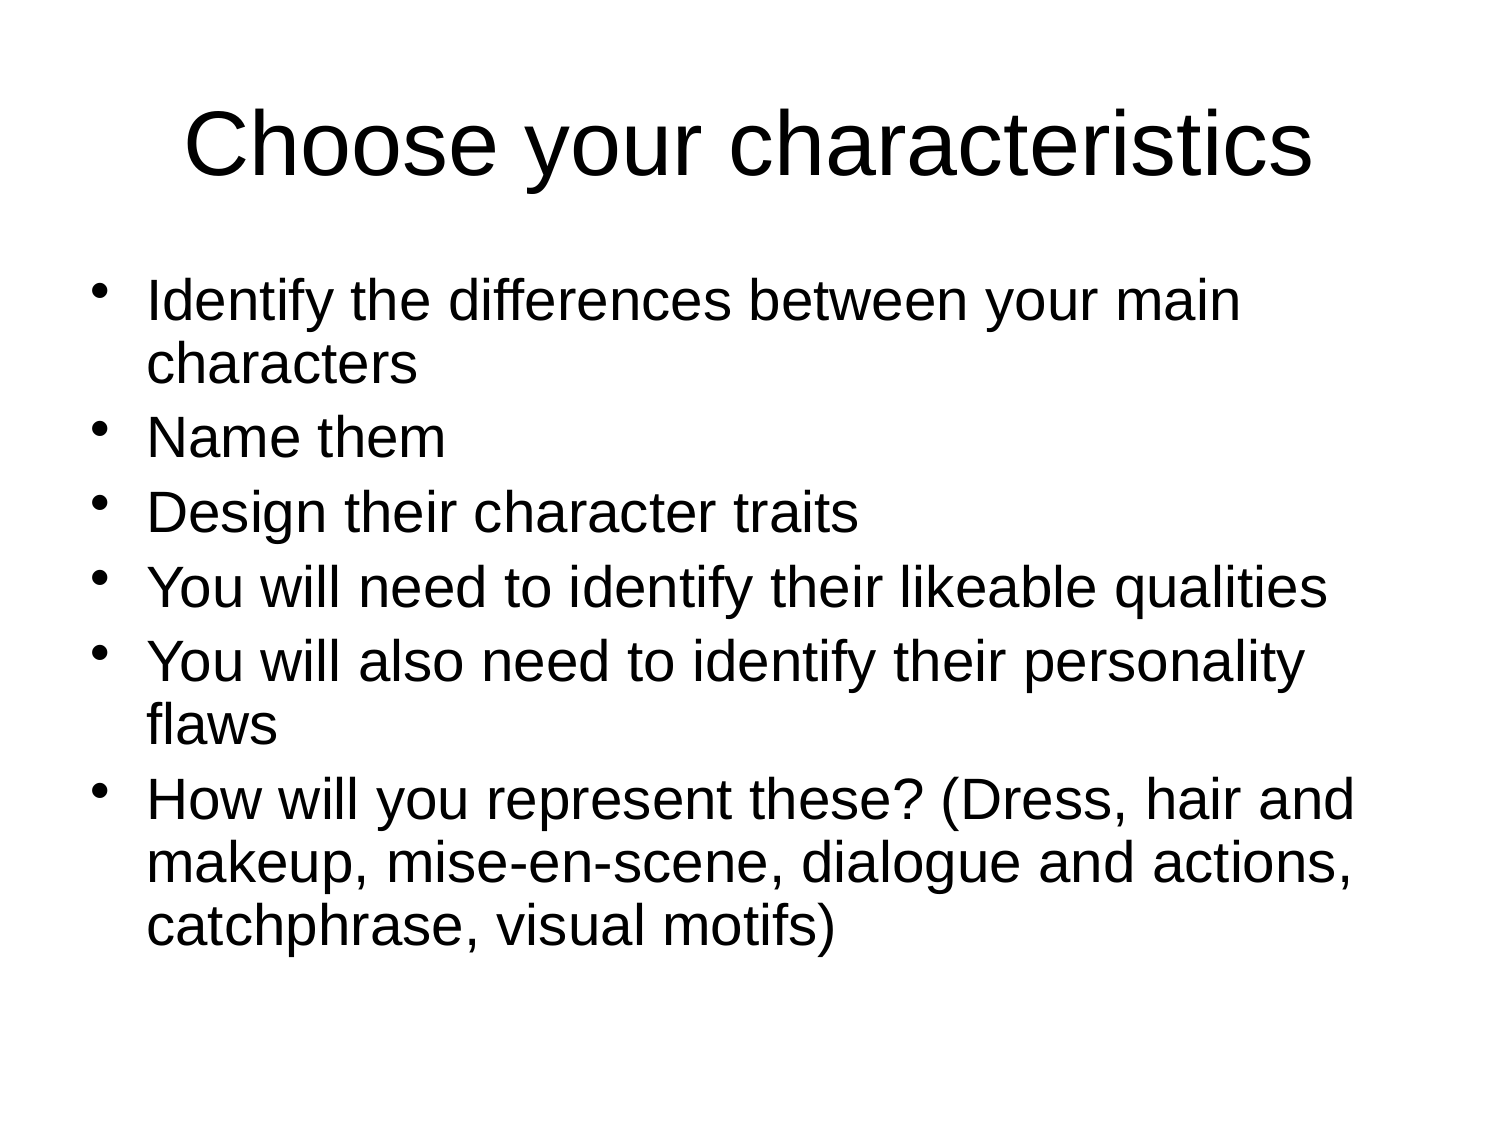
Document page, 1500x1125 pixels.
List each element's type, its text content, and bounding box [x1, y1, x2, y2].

title Choose your characteristics [74, 44, 1426, 233]
list Identify the differences between your main characters Name them Design their character traits You will need to identify their likeable qualities You will also need to identify their personality flaws How will you represent these? (Dress, hair and makeup, mise-en-scene, dialogue and actions, catchphrase, visual motifs) [74, 262, 1426, 1006]
